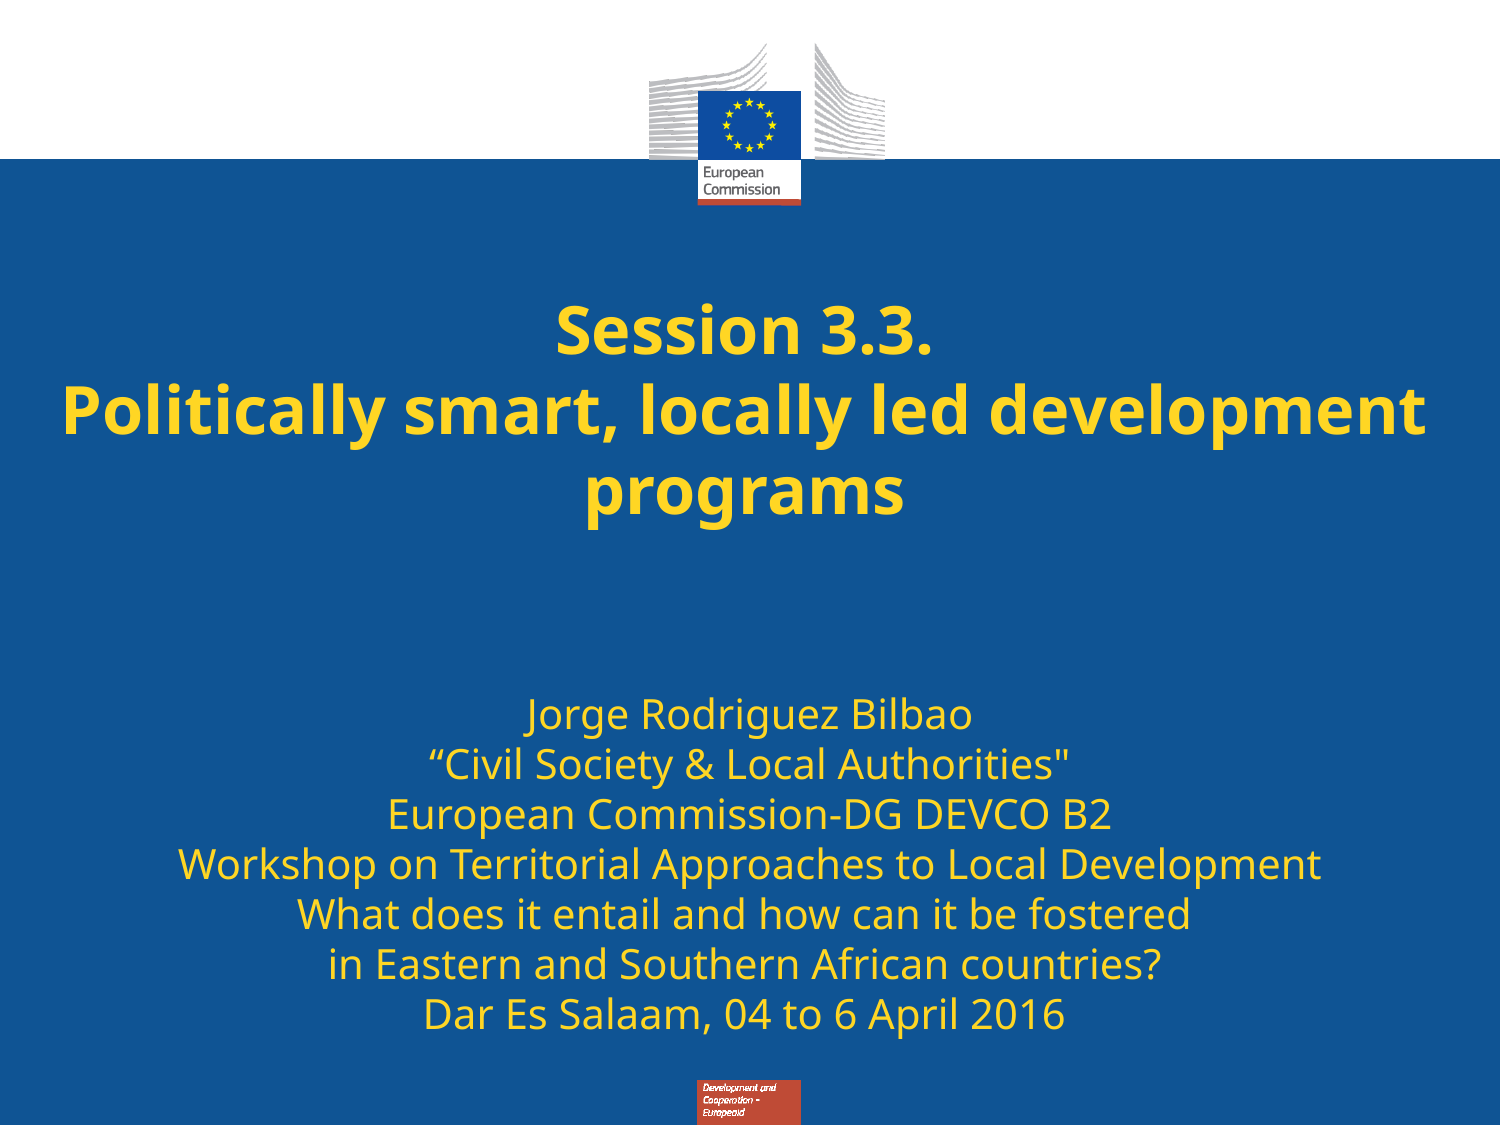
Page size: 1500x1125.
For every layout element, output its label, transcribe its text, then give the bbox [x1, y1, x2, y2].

text_box Jorge Rodriguez Bilbao “Civil Society & Local Authorities" European Commission-DG DEVCO B2 Workshop on Territorial Approaches to Local Development What does it entail and how can it be fostered in Eastern and Southern African countries? Dar Es Salaam, 04 to 6 April 2016 [76, 680, 1424, 1125]
title Session 3.3. Politically smart, locally led development programs [17, 148, 1472, 917]
